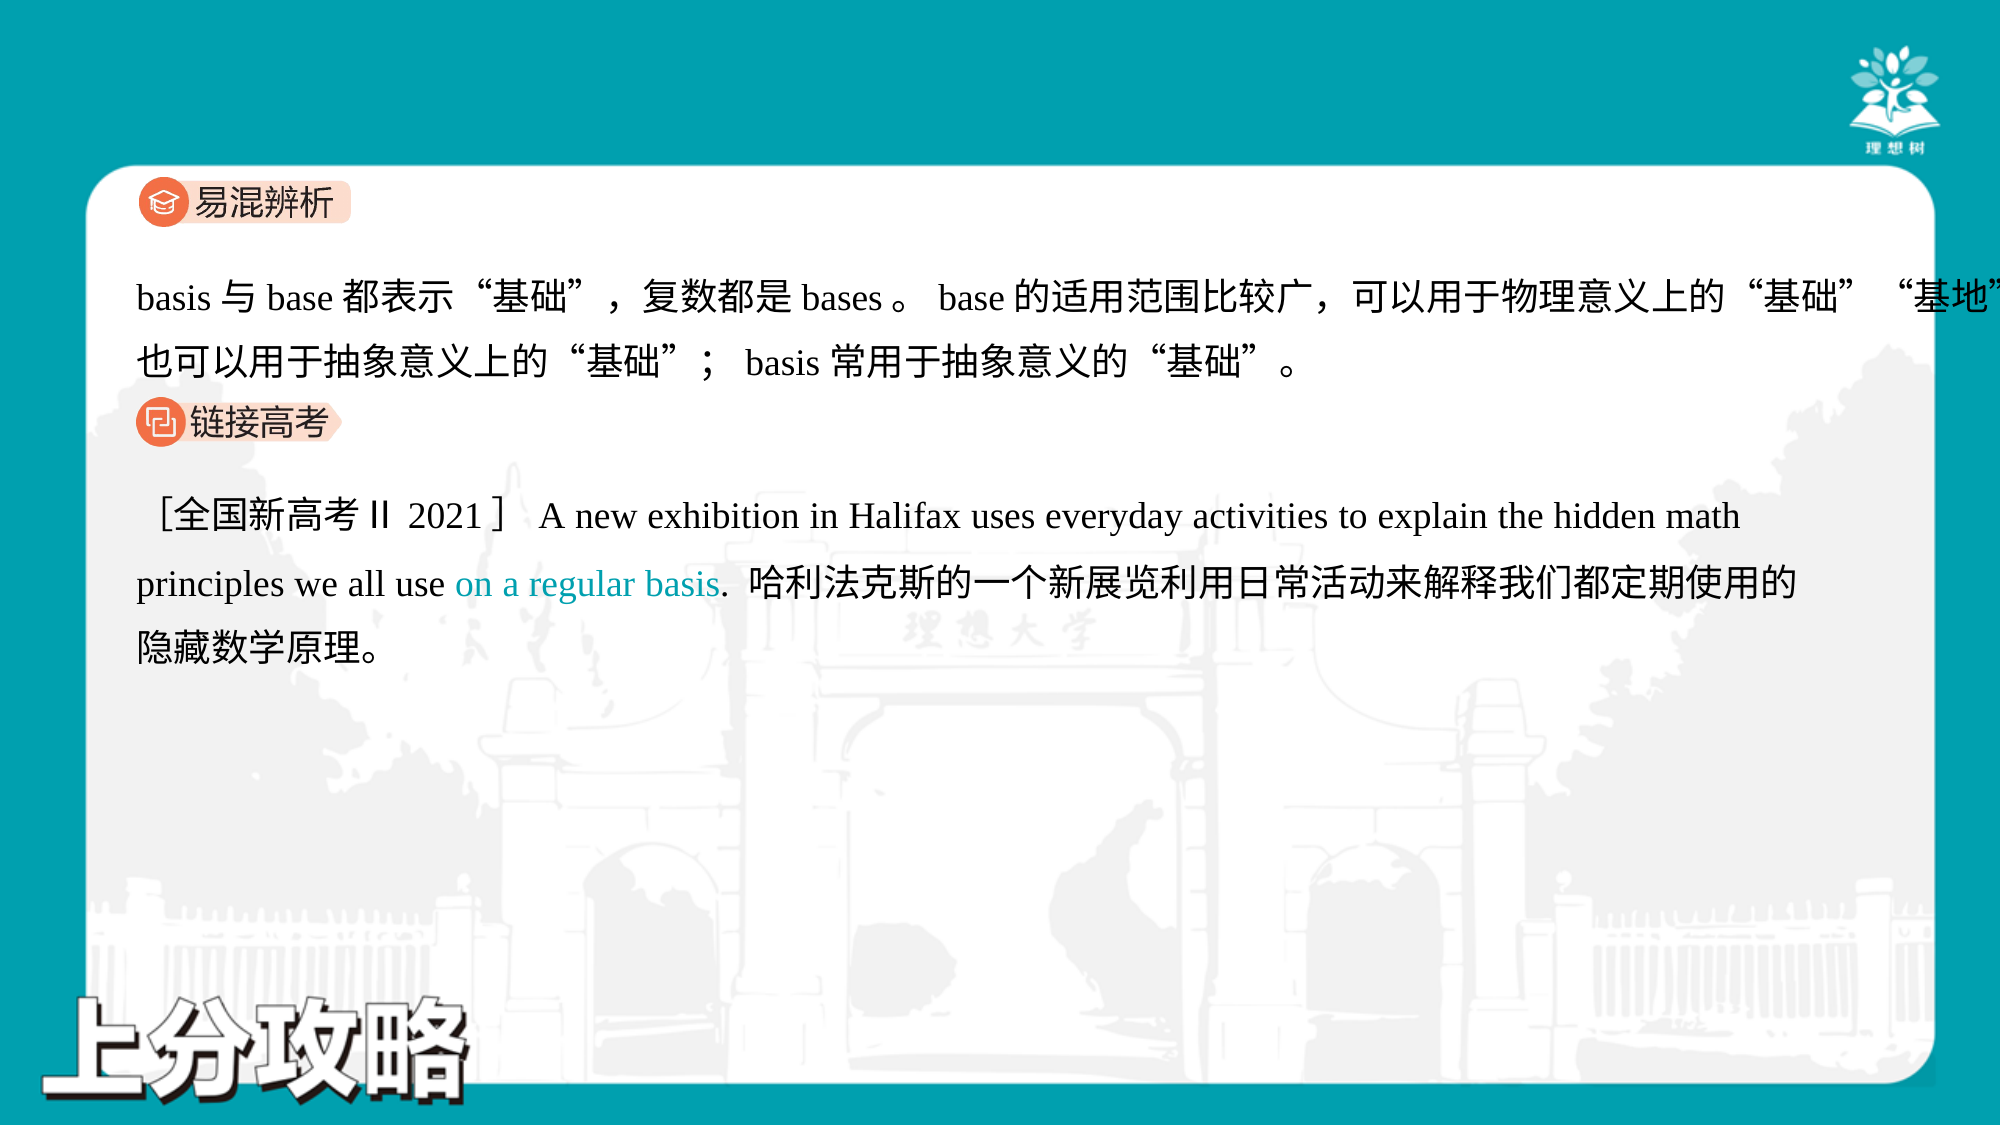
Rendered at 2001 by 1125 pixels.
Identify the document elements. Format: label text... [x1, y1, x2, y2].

picture [0, 0, 2000, 1125]
text_box basis与base都表示“基础”，复数都是bases。base的适用范围比较广，可以用于物理意义上的“基础”“基地”， 也可以用于抽象意义上的“基础”；basis常用于抽象意义的“基础”。#11 [136, 249, 1865, 376]
text_box ［全国新高考Ⅱ2021］A new exhibition in Halifax uses everyday activities to explain the hidden math principles we all use on a regular basis. 哈利法克斯的一个新展览利用日常活动来解释我们都定期使用的 隐藏数学原理。 #13 [136, 466, 1865, 662]
